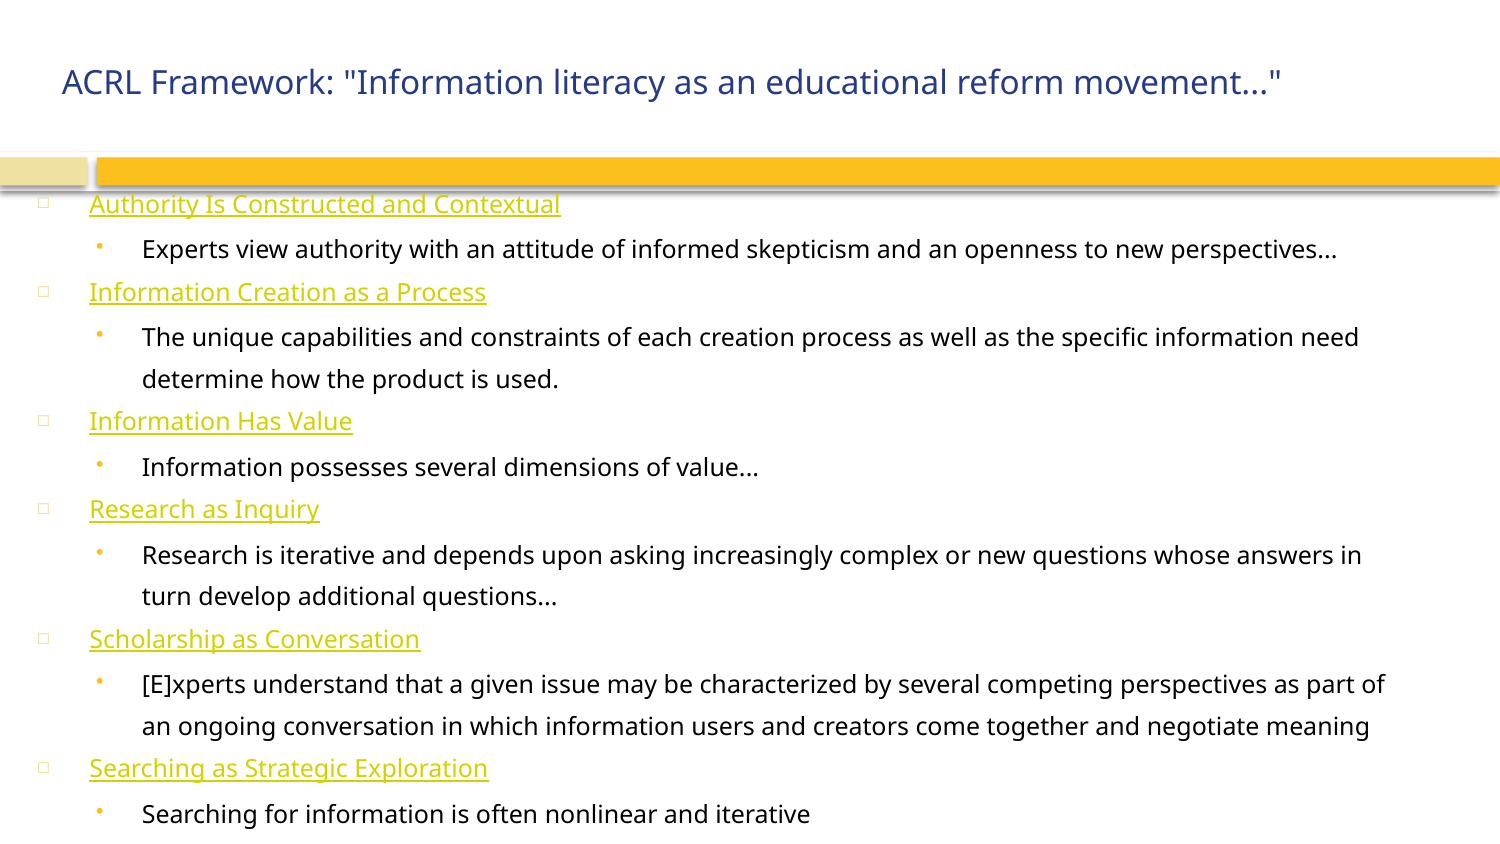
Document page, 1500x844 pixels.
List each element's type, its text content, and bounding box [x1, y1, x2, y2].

title ACRL Framework: "Information literacy as an educational reform movement..." [46, 31, 1445, 126]
list Authority Is Constructed and Contextual Experts view authority with an attitude of informed skepticism and an openness to new perspectives... Information Creation as a Process The unique capabilities and constraints of each creation process as well as the specific information need determine how the product is used. Information Has Value Information possesses several dimensions of value... Research as Inquiry Research is iterative and depends upon asking increasingly complex or new questions whose answers in turn develop additional questions... Scholarship as Conversation [E]xperts understand that a given issue may be characterized by several competing perspectives as part of an ongoing conversation in which information users and creators come together and negotiate meaning Searching as Strategic Exploration Searching for information is often nonlinear and iterative [21, 160, 1420, 809]
